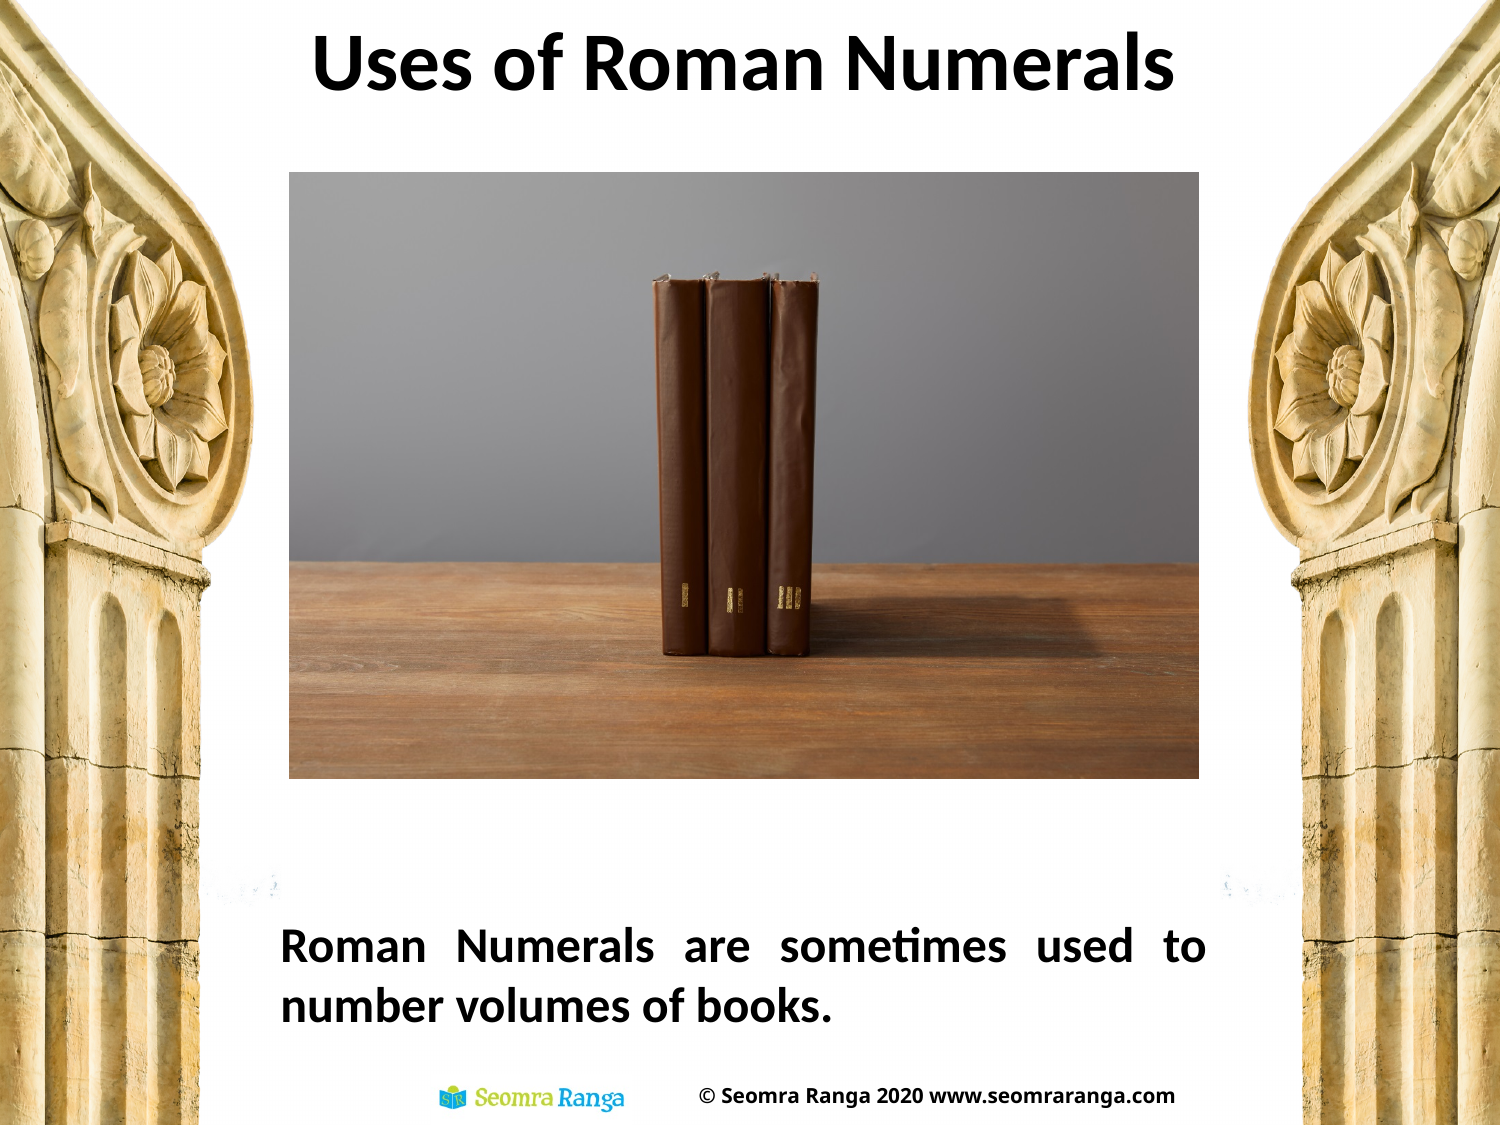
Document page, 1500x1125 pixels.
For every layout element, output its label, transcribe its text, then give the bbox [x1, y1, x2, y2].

text_box © Seomra Ranga 2020 www.seomraranga.com [659, 1074, 1215, 1115]
text_box Uses of Roman Numerals [171, 0, 1317, 115]
text_box Roman Numerals are sometimes used to number volumes of books. [265, 905, 1223, 1040]
picture [0, 0, 1500, 1125]
